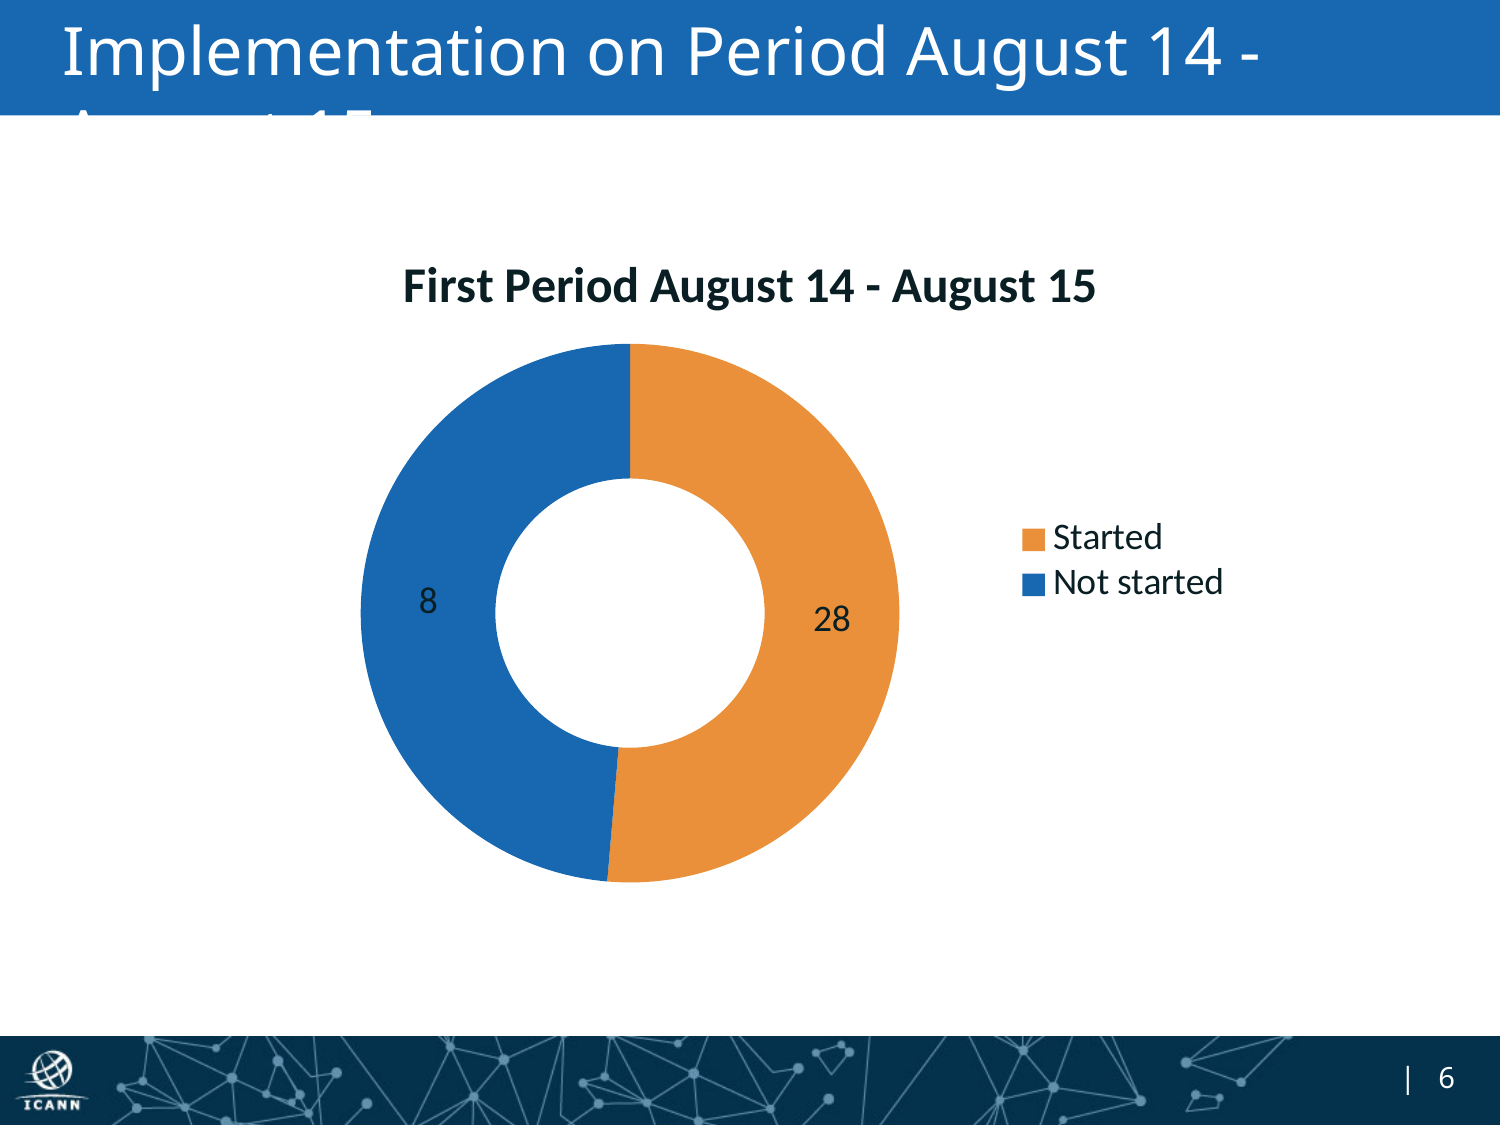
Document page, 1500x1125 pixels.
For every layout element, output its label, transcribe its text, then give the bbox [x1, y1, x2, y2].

title Implementation on Period August 14 - August 15 [0, 0, 1500, 116]
chart [249, 228, 1251, 897]
picture [0, 1036, 1500, 1125]
